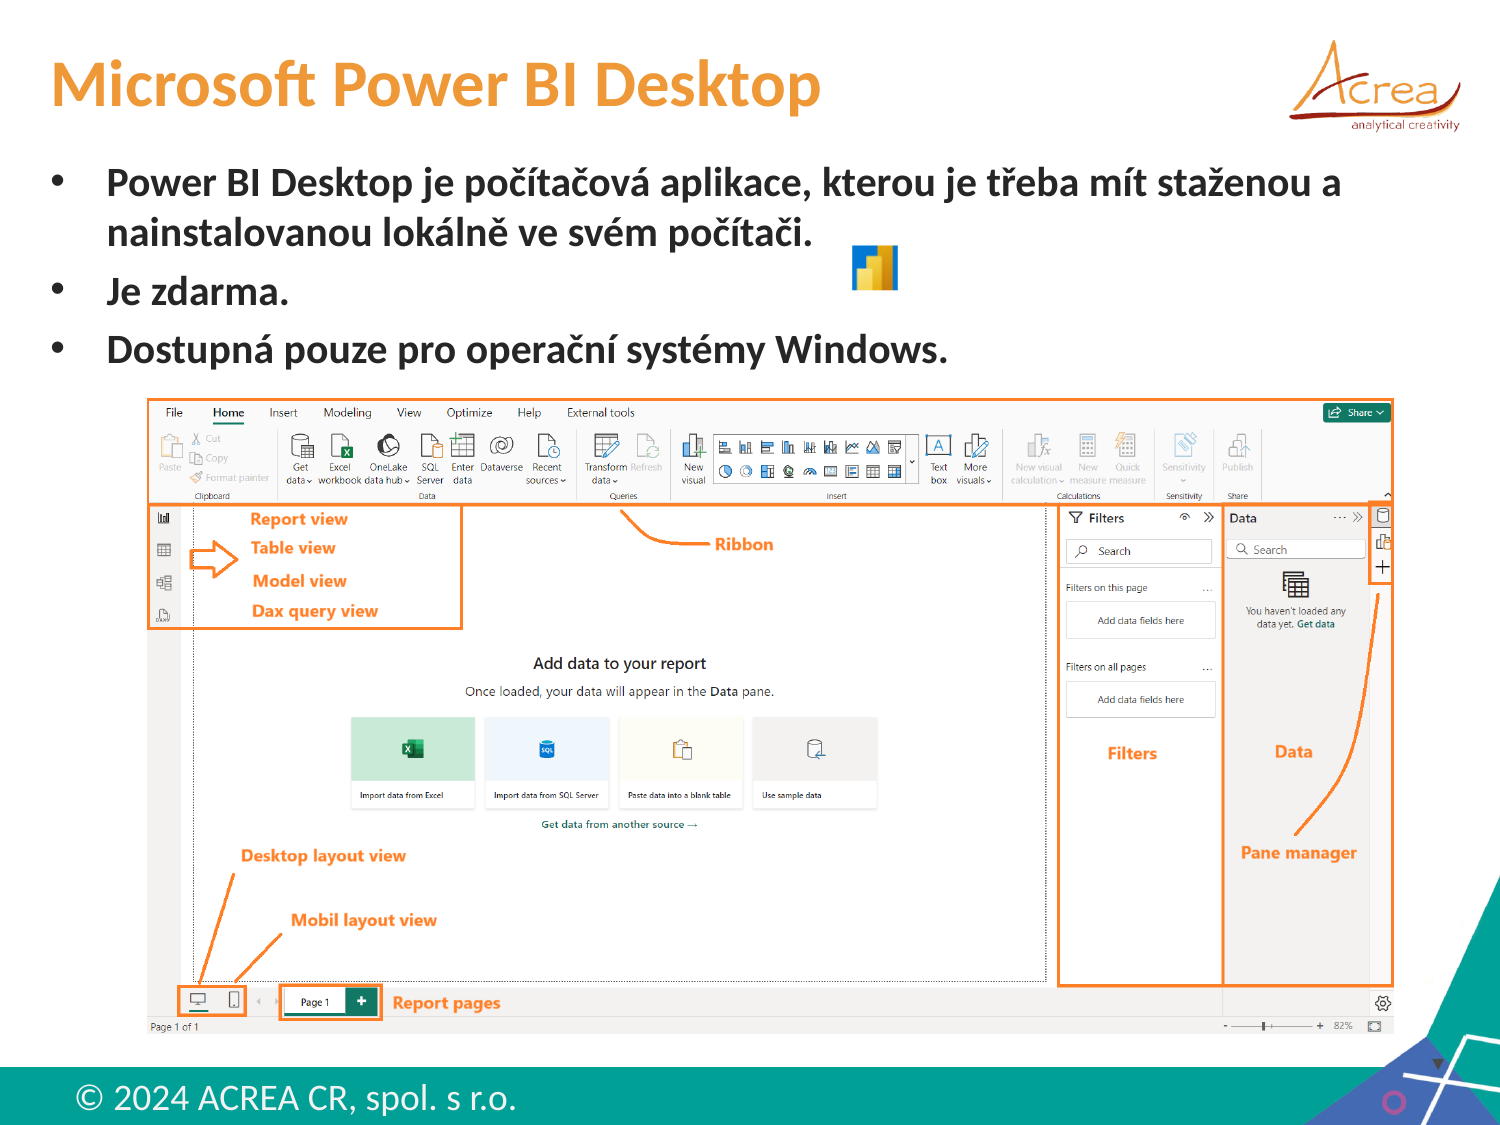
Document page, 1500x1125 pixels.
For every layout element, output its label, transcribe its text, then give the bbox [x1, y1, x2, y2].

picture [1249, 10, 1500, 161]
picture [832, 229, 917, 307]
picture [147, 398, 1500, 1125]
title Microsoft Power BI Desktop [35, 35, 1276, 124]
list Power BI Desktop je počítačová aplikace, kterou je třeba mít staženou a nainstalovanou lokálně ve svém počítači. Je zdarma. Dostupná pouze pro operační systémy Windows. [35, 147, 1453, 1010]
